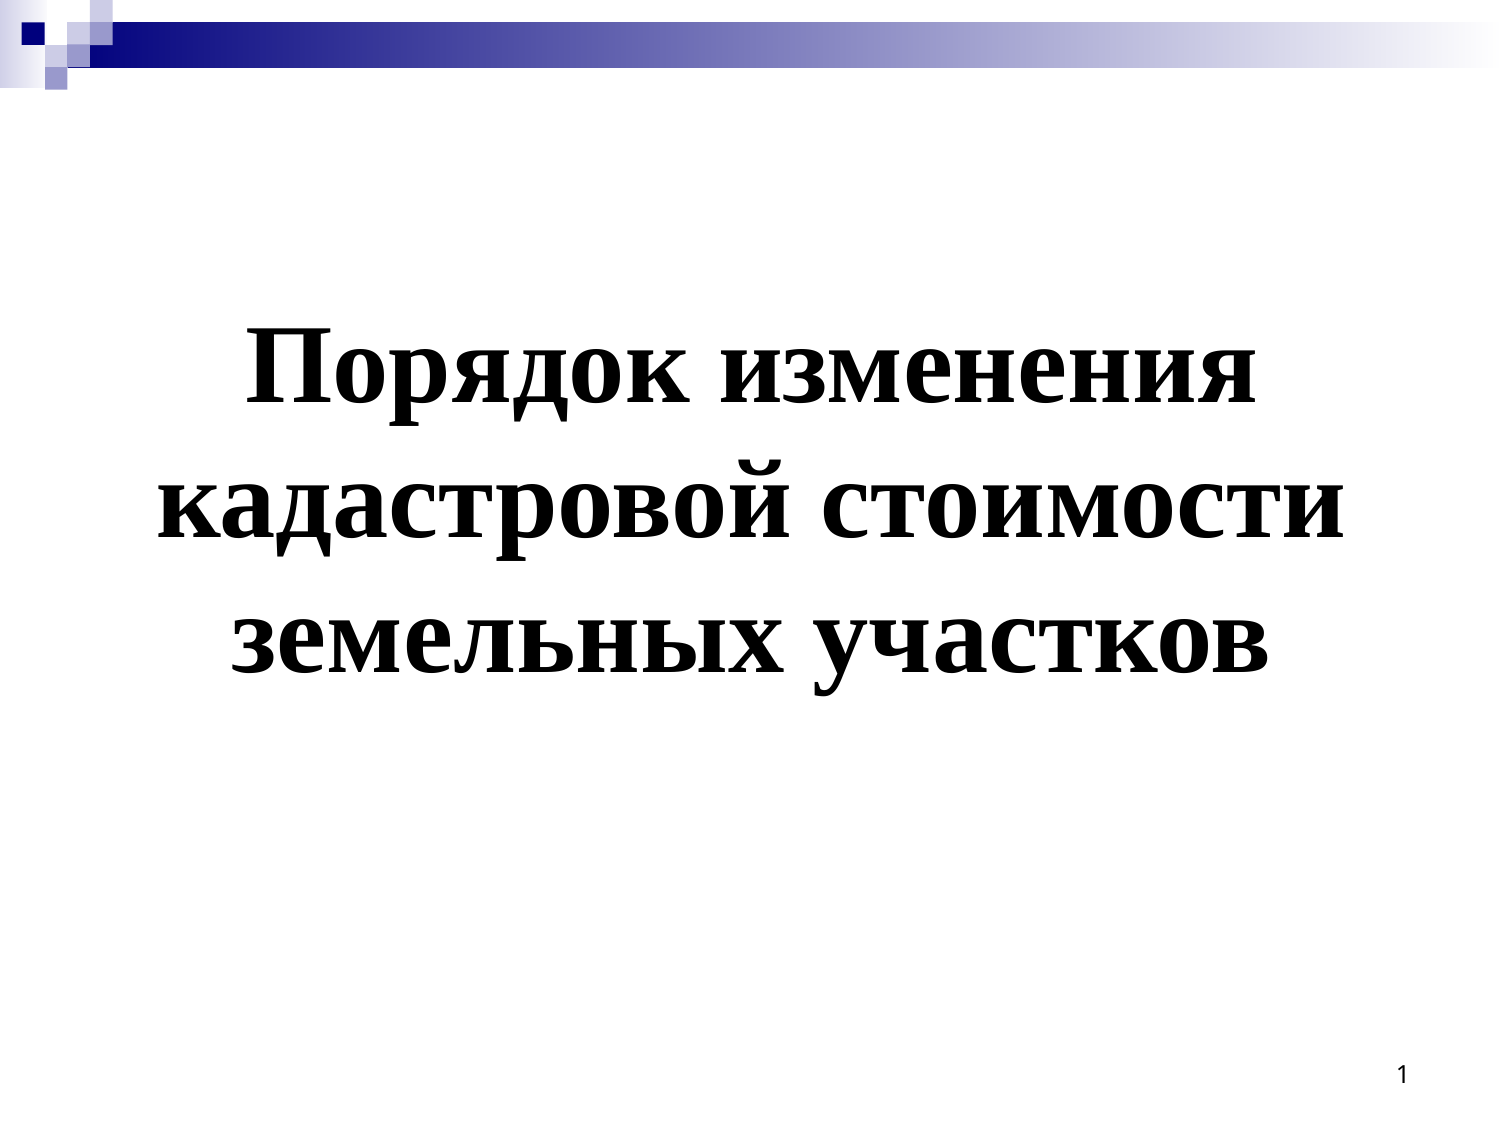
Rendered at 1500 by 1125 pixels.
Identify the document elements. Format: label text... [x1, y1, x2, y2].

title Порядок изменения кадастровой стоимости земельных участков [76, 125, 1428, 1020]
text_box [1074, 1024, 1425, 1100]
